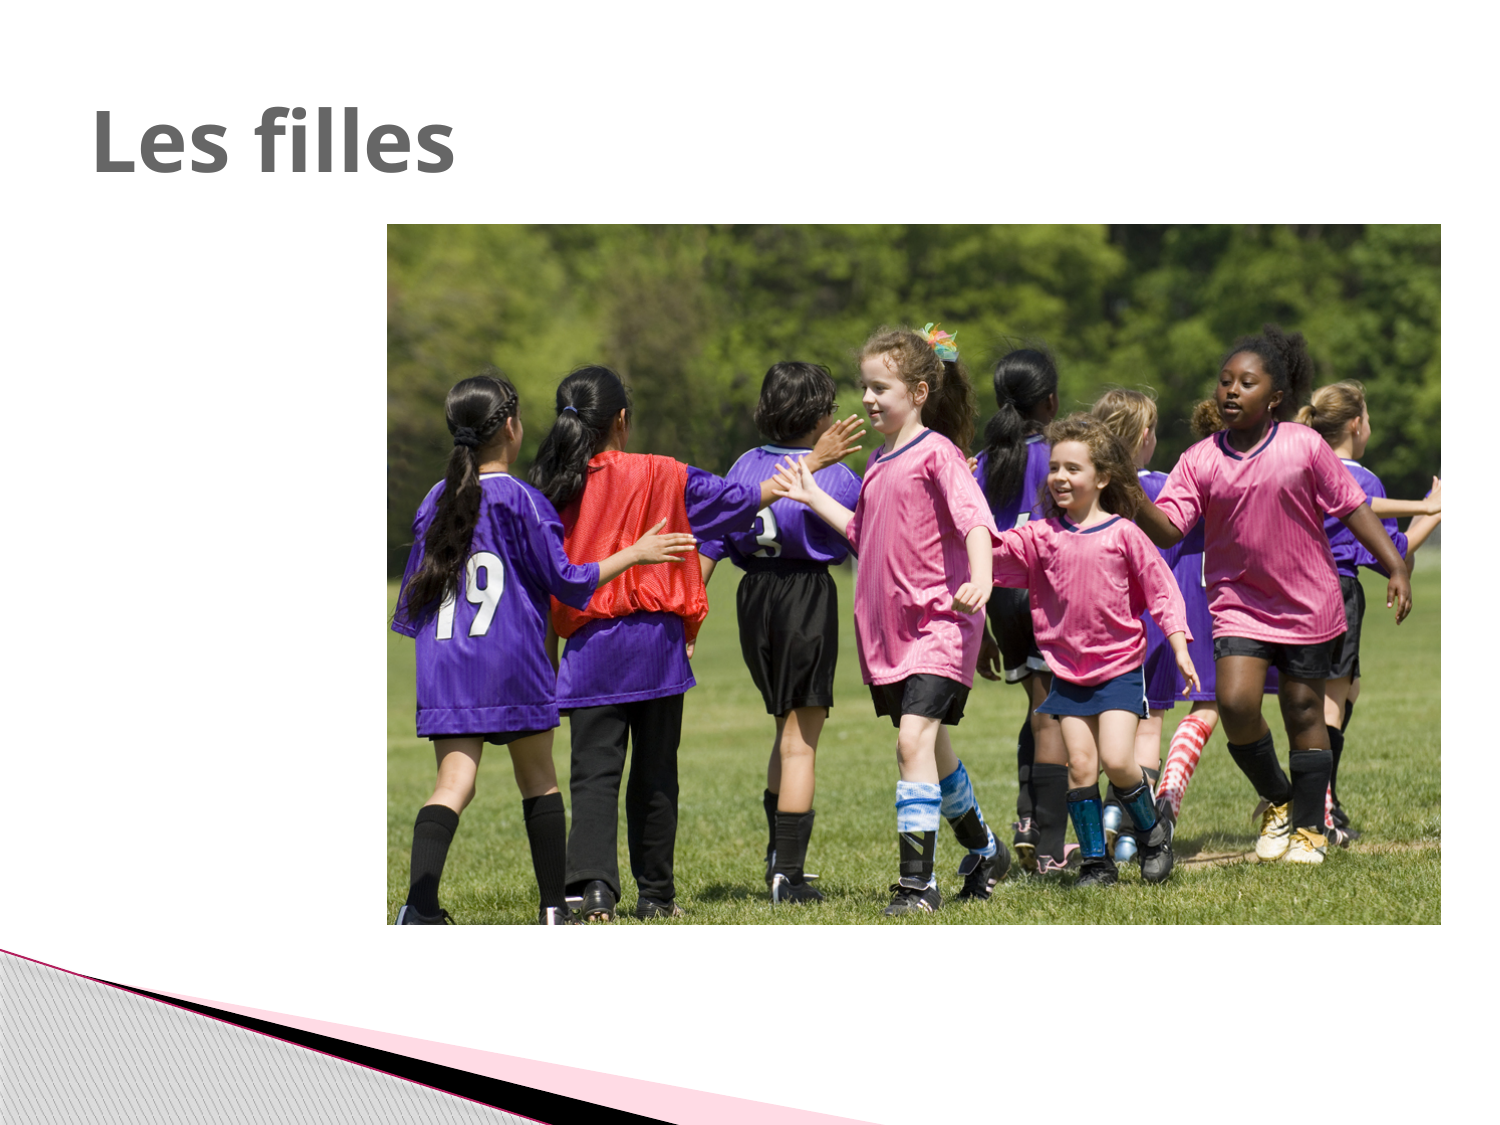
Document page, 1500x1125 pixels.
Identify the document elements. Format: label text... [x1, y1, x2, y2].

title Les filles [75, 45, 1425, 233]
picture [387, 224, 1442, 925]
